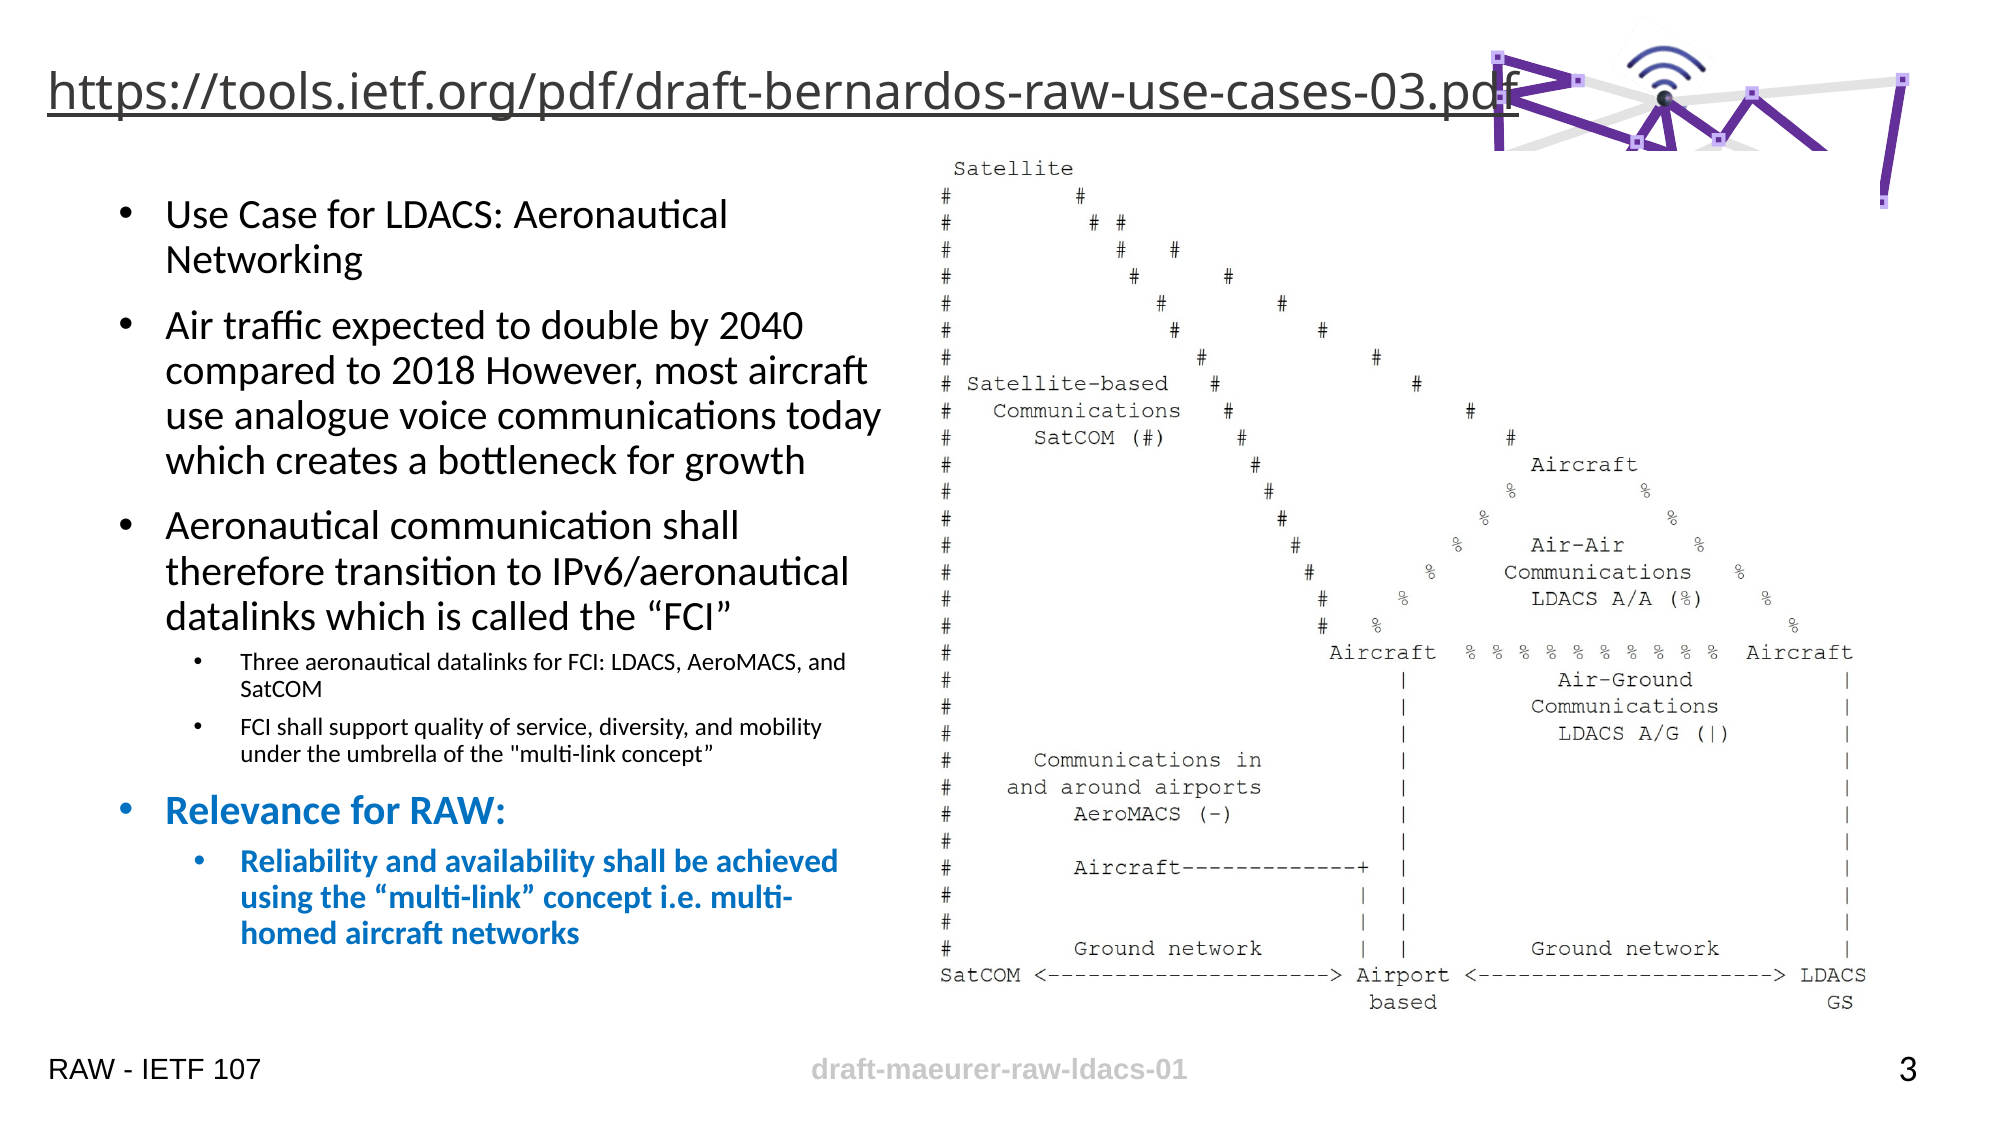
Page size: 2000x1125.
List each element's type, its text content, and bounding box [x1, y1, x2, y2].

slide_number 3 [1482, 1036, 1933, 1097]
footer draft-maeurer-raw-ldacs-01 [662, 1038, 1338, 1099]
title https://tools.ietf.org/pdf/draft-bernardos-raw-use-cases-03.pdf [32, 24, 1909, 162]
picture [922, 0, 1956, 1019]
text_box Use Case for LDACS: Aeronautical Networking Air traffic expected to double by 2040 compared to 2018 However, most aircraft use analogue voice communications today which creates a bottleneck for growth Aeronautical communication shall therefore transition to IPv6/aeronautical datalinks which is called the “FCI” Three aeronautical datalinks for FCI: LDACS, AeroMACS, and SatCOM FCI shall support quality of service, diversity, and mobility under the umbrella of the "multi-link concept” Relevance for RAW: Reliability and availability shall be achieved using the “multi-link” concept i.e. multi-homed aircraft networks [103, 184, 900, 985]
